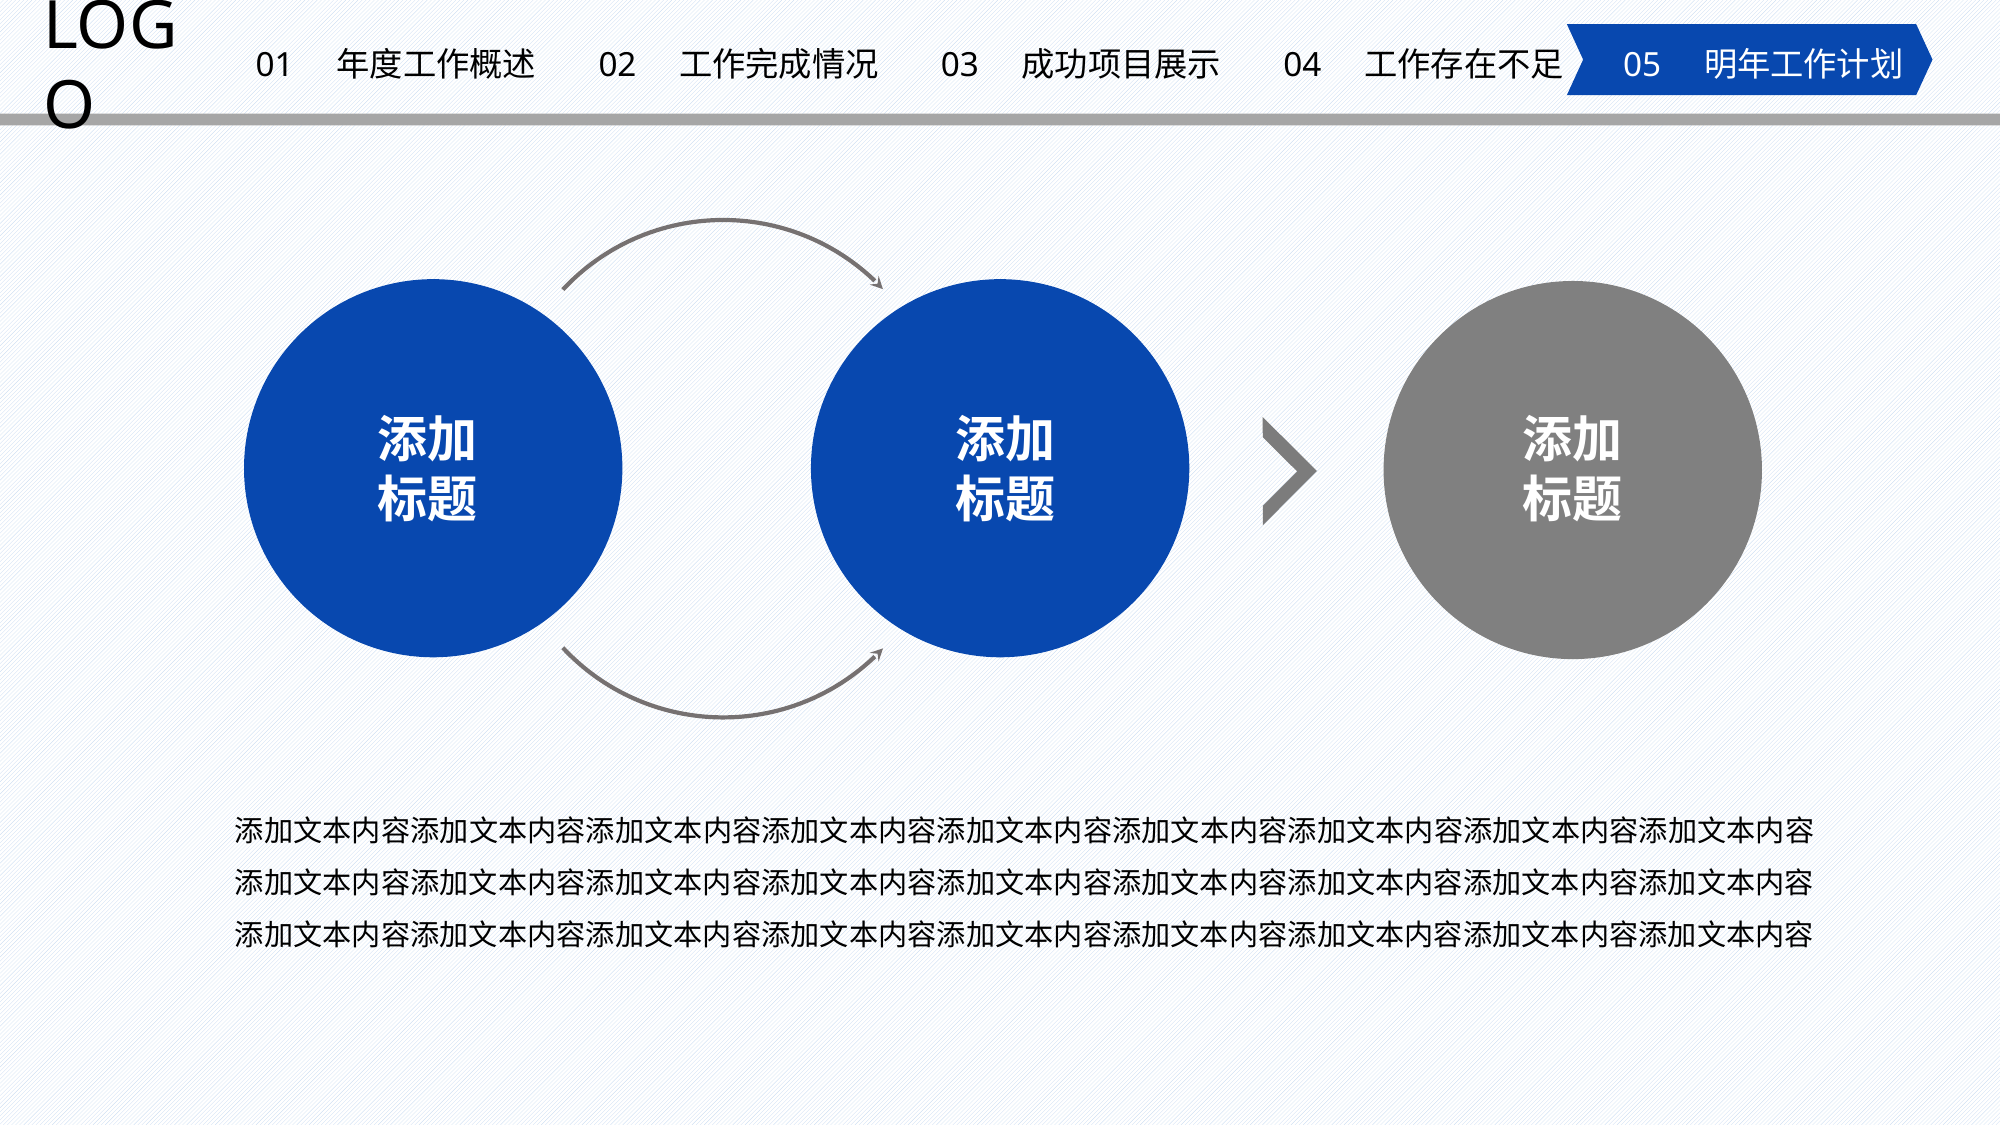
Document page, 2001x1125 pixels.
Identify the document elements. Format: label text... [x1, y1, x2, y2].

text_box [244, 279, 623, 658]
text_box [562, 498, 883, 718]
text_box [0, 113, 43, 126]
text_box [562, 219, 883, 440]
text_box 添加 标题 [941, 399, 1071, 535]
text_box 添加 标题 [362, 399, 493, 535]
text_box [810, 279, 1190, 658]
text_box [209, 113, 2000, 126]
text_box [1383, 280, 1762, 660]
text_box 04 工作存在不足 [1283, 42, 1582, 83]
text_box 05 明年工作计划 [1623, 42, 1922, 83]
text_box LOGO [43, 0, 209, 142]
text_box 添加文本内容添加文本内容添加文本内容添加文本内容添加文本内容添加文本内容添加文本内容添加文本内容添加文本内容添加文本内容添加文本内容添加文本内容添加文本内容添加文本内容添加文本内容添加文本内容添加文本内容添加文本内容添加文本内容添加文本内容添加文本内容添加文本内容添加文本内容添加文本内容添加文本内容添加文本内容添加文本内容 [220, 786, 1839, 959]
text_box 添加 标题 [1508, 399, 1638, 535]
text_box [1566, 24, 1933, 96]
text_box [1262, 416, 1317, 526]
text_box 02 工作完成情况 [598, 42, 897, 83]
text_box 03 成功项目展示 [940, 42, 1239, 83]
text_box 01 年度工作概述 [255, 42, 554, 83]
